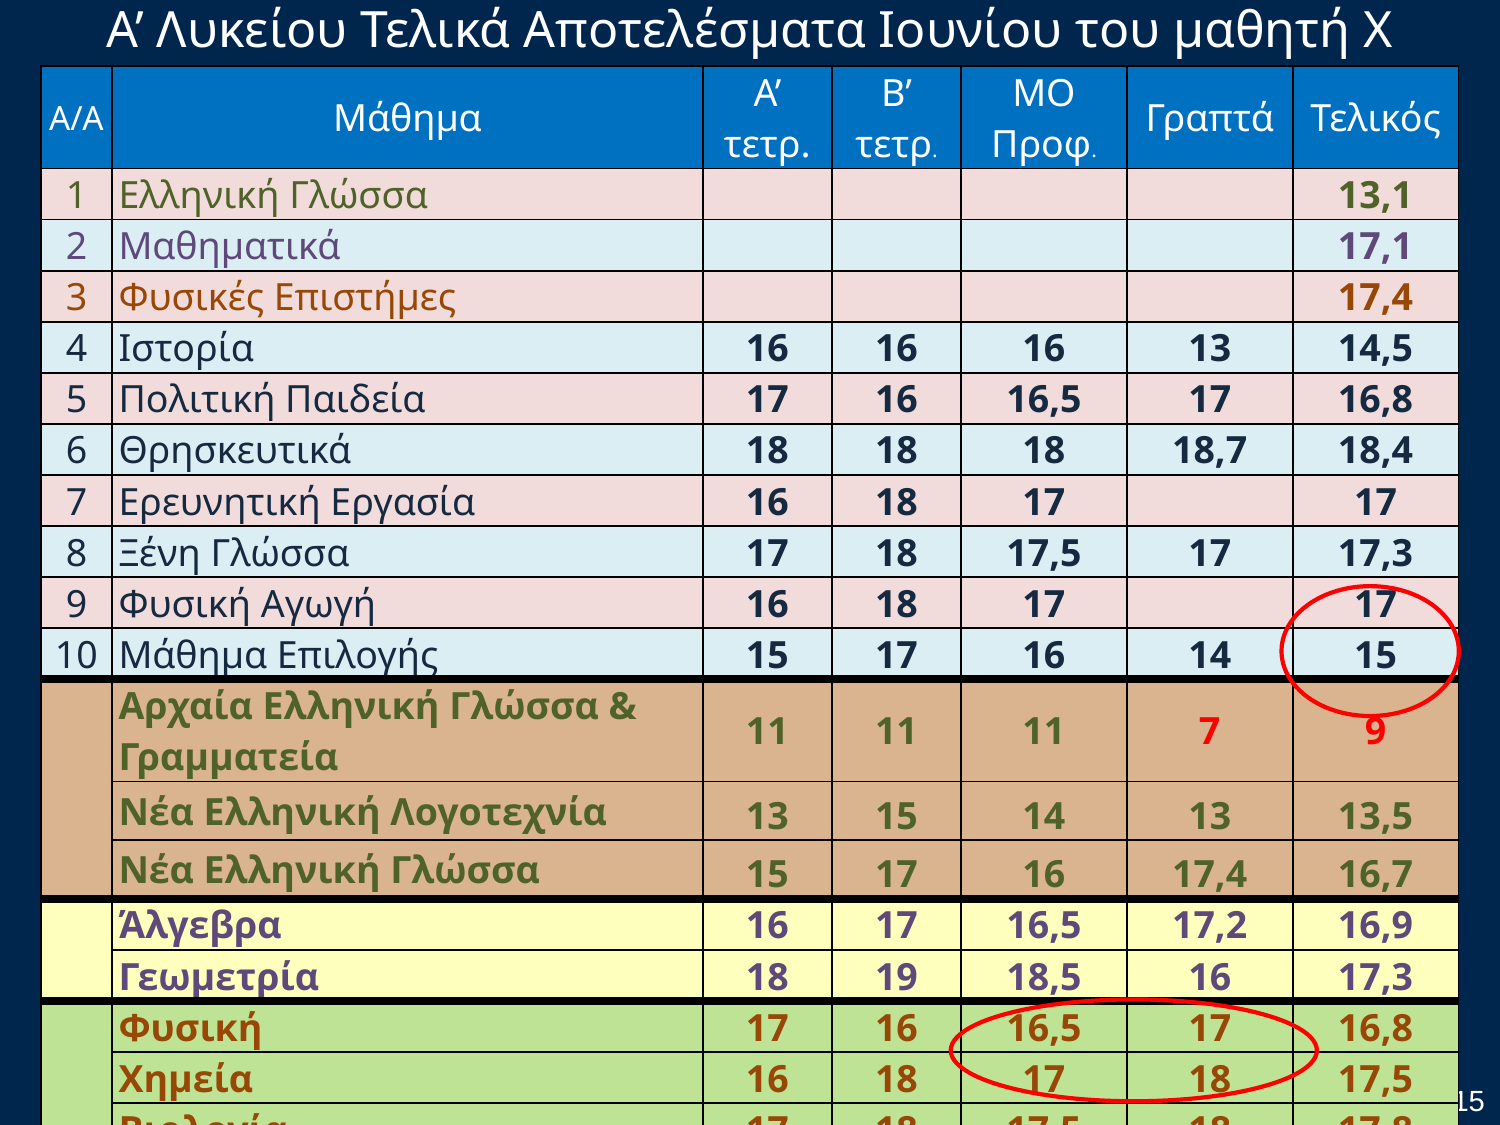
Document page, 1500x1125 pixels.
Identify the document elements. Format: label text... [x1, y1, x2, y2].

table_cell 17,8 [1294, 1104, 1458, 1125]
table_header Μάθημα [113, 67, 702, 168]
table_cell 16 [962, 841, 1126, 895]
table_cell [1128, 272, 1292, 321]
table_cell 16,5 [962, 374, 1126, 423]
table_cell Φυσική Αγωγή [113, 578, 702, 627]
table_cell Βιολογία [113, 1104, 702, 1125]
table_cell 17,2 [1128, 903, 1292, 949]
table_cell 17 [1237, 1005, 1292, 1021]
table_cell 11 [962, 683, 1126, 781]
table_cell 18 [833, 476, 960, 525]
table_cell 18 [962, 425, 1126, 474]
text_box [948, 997, 1319, 1104]
table_cell 16,5 [962, 1005, 1031, 1029]
table_cell [1128, 220, 1292, 270]
table_cell 9 [1294, 683, 1458, 781]
table_cell 16,8 [1294, 374, 1458, 423]
table_cell 17 [1294, 578, 1458, 627]
table_cell 14,5 [1294, 323, 1458, 372]
table_cell 15 [704, 629, 831, 675]
text_box [1279, 584, 1461, 719]
table_header Α’ τετρ. [704, 67, 831, 168]
table_cell Ελληνική Γλώσσα [113, 169, 702, 219]
table_cell 17 [833, 629, 960, 675]
table_cell 16 [833, 1005, 960, 1051]
table_cell 16,7 [1294, 841, 1458, 895]
table_cell Πολιτική Παιδεία [113, 374, 702, 423]
table_cell 18 [1128, 1104, 1292, 1125]
table_cell Θρησκευτικά [113, 425, 702, 474]
table_cell 17 [962, 578, 1126, 627]
table_cell 11 [704, 683, 831, 781]
table_cell 17,4 [1294, 272, 1458, 321]
table_header Β’ τετρ. [833, 67, 960, 168]
table_cell 17,3 [1294, 527, 1458, 576]
table_cell 16 [704, 476, 831, 525]
table_cell Μάθημα Επιλογής [113, 629, 702, 675]
table_cell 16 [833, 374, 960, 423]
table_cell [833, 220, 960, 270]
table_cell Φυσικές Επιστήμες [113, 272, 702, 321]
title Α’ Λυκείου Τελικά Αποτελέσματα Ιουνίου του μαθητή Χ [0, 0, 1500, 55]
table_cell [833, 272, 960, 321]
table_cell Ερευνητική Εργασία [113, 476, 702, 525]
table_cell Χημεία [113, 1053, 702, 1102]
table_cell Αρχαία Ελληνική Γλώσσα & Γραμματεία [113, 683, 702, 781]
table_cell 17,4 [1128, 841, 1292, 895]
table_header Τελικός [1294, 67, 1458, 168]
table_cell 18 [833, 1053, 960, 1102]
table_cell Γεωμετρία [113, 951, 702, 997]
table_cell Φυσική [113, 1005, 702, 1051]
table_header Α/Α [42, 67, 111, 168]
table_cell 17,5 [962, 1104, 1126, 1125]
table_cell Ξένη Γλώσσα [113, 527, 702, 576]
table_cell Μαθηματικά [113, 220, 702, 270]
table_cell 13 [1128, 782, 1292, 839]
table_cell 2 [42, 220, 111, 270]
table_cell 17 [962, 476, 1126, 525]
table_cell Άλγεβρα [113, 903, 702, 949]
table_cell 15 [704, 841, 831, 895]
table_cell 18 [833, 578, 960, 627]
table_cell 17 [704, 1104, 831, 1125]
table_cell 5 [42, 374, 111, 423]
table_cell 17 [962, 1072, 1078, 1102]
table_cell 18 [704, 951, 831, 997]
table_cell [42, 1005, 111, 1125]
table_cell 13 [704, 782, 831, 839]
table_cell [1128, 169, 1292, 219]
table_cell [704, 272, 831, 321]
table_cell Νέα Ελληνική Γλώσσα [113, 841, 702, 895]
table_cell 18 [833, 425, 960, 474]
table_cell 16,9 [1294, 903, 1458, 949]
table_cell 19 [833, 951, 960, 997]
table_cell 17,5 [962, 527, 1126, 576]
table_cell 14 [962, 782, 1126, 839]
table_cell [1128, 578, 1292, 627]
table_cell 13 [1128, 323, 1292, 372]
table_cell [962, 220, 1126, 270]
table_cell 6 [42, 425, 111, 474]
table_cell [962, 169, 1126, 219]
table_cell [704, 169, 831, 219]
table_cell 16 [704, 1053, 831, 1102]
table_cell [42, 683, 111, 895]
table_cell 16,5 [962, 903, 1126, 949]
table_cell 18 [833, 1104, 960, 1125]
table_cell 13,5 [1294, 782, 1458, 839]
table_cell 7 [42, 476, 111, 525]
table_cell 4 [42, 323, 111, 372]
table_cell 13,1 [1294, 169, 1458, 219]
table_cell 16 [962, 323, 1126, 372]
table_cell 17 [1128, 374, 1292, 423]
table_cell 1 [42, 169, 111, 219]
table_header Γραπτά [1128, 67, 1292, 168]
table_cell 17,3 [1294, 951, 1458, 997]
table_cell 16 [1128, 951, 1292, 997]
table_cell 18 [704, 425, 831, 474]
table_cell Ιστορία [113, 323, 702, 372]
table_cell 17 [1128, 527, 1292, 576]
table_cell 18 [833, 527, 960, 576]
table_cell 17 [704, 1005, 831, 1051]
table_cell 16 [704, 578, 831, 627]
table_header ΜΟ Προφ. [962, 67, 1126, 168]
table_cell [704, 220, 831, 270]
table_cell 18 [1189, 1079, 1292, 1102]
table_cell 18,7 [1128, 425, 1292, 474]
table_cell 18,4 [1294, 425, 1458, 474]
table_cell 17 [833, 841, 960, 895]
table_cell 11 [833, 683, 960, 781]
table_cell 17,5 [1294, 1053, 1458, 1102]
table_cell Νέα Ελληνική Λογοτεχνία [113, 782, 702, 839]
table_cell 18,5 [962, 951, 1126, 997]
table_cell 7 [1128, 683, 1292, 781]
table_cell 16 [962, 629, 1126, 675]
table_cell 16,8 [1294, 1005, 1458, 1051]
table_cell [42, 903, 111, 997]
table_cell 17 [1294, 476, 1458, 525]
table_cell 16 [704, 323, 831, 372]
table_cell 17 [704, 374, 831, 423]
slide_number 15 [1459, 1046, 1500, 1125]
table_cell 16 [833, 323, 960, 372]
table_cell 3 [42, 272, 111, 321]
table_cell 10 [42, 629, 111, 675]
table_cell [1128, 476, 1292, 525]
table_cell 17,1 [1294, 220, 1458, 270]
table_cell [833, 169, 960, 219]
table_cell 17 [833, 903, 960, 949]
table_cell 16 [704, 903, 831, 949]
table_cell [962, 272, 1126, 321]
table_cell 17 [704, 527, 831, 576]
table_cell 14 [1128, 629, 1284, 675]
table_cell 15 [833, 782, 960, 839]
table_cell 9 [42, 578, 111, 627]
table_cell 8 [42, 527, 111, 576]
